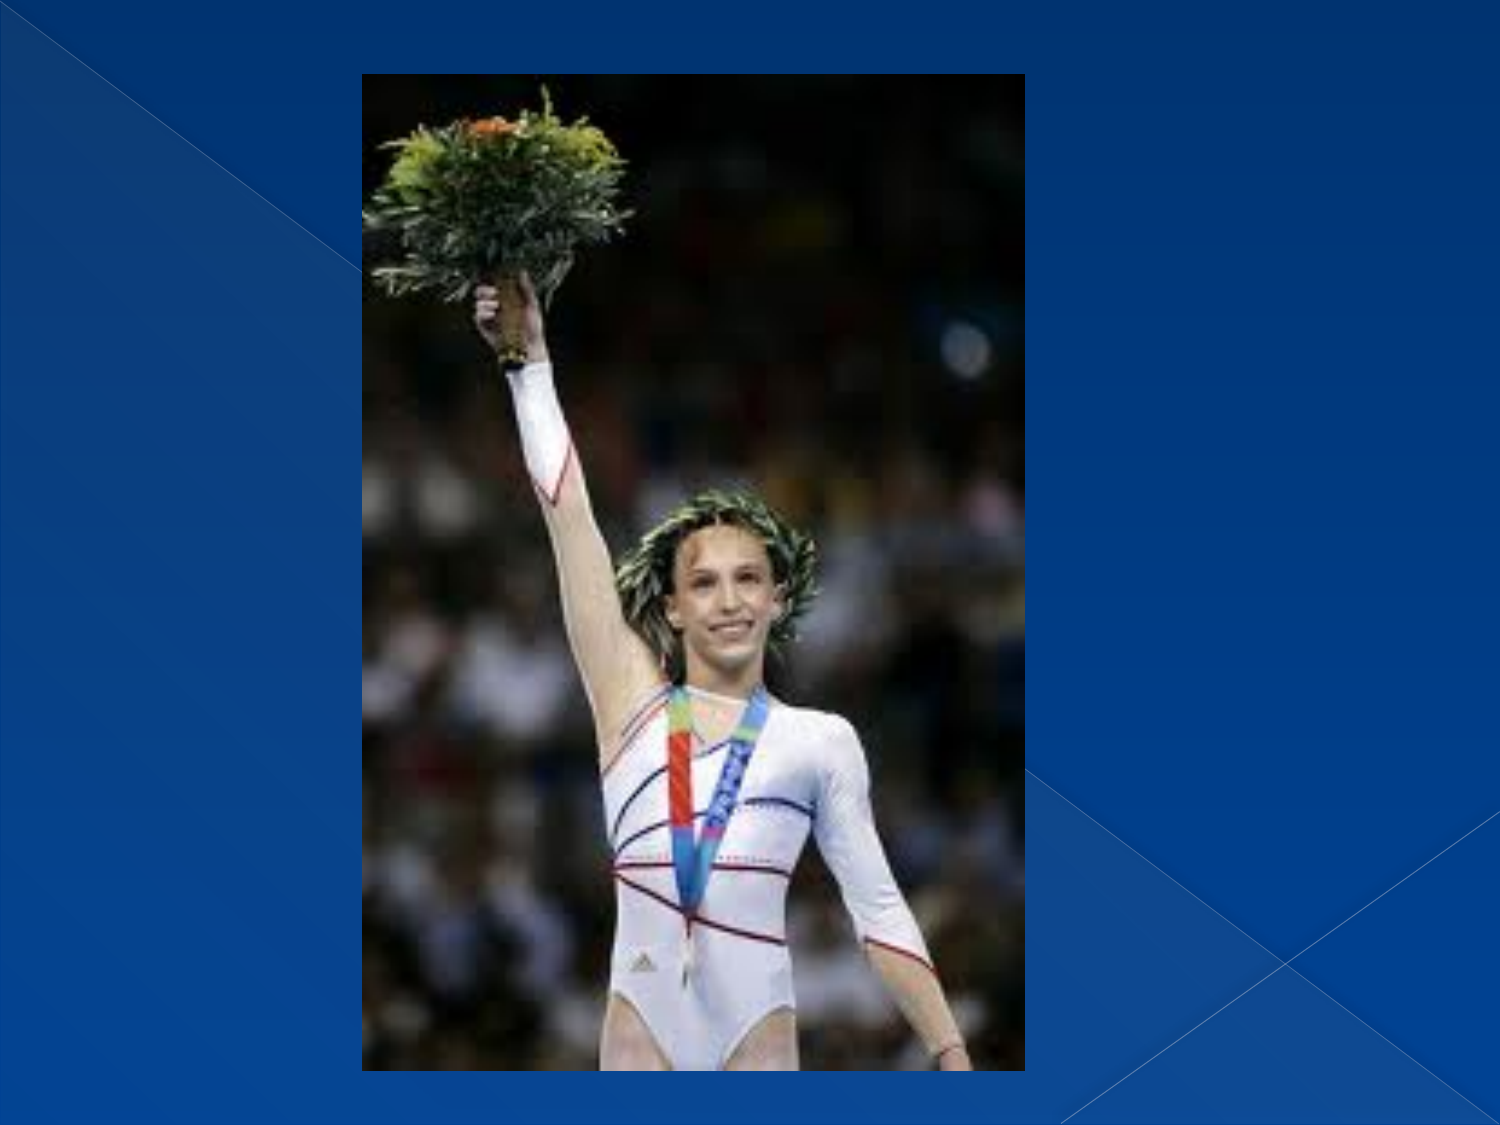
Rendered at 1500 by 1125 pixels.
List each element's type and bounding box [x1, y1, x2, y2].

list [362, 74, 1026, 1071]
